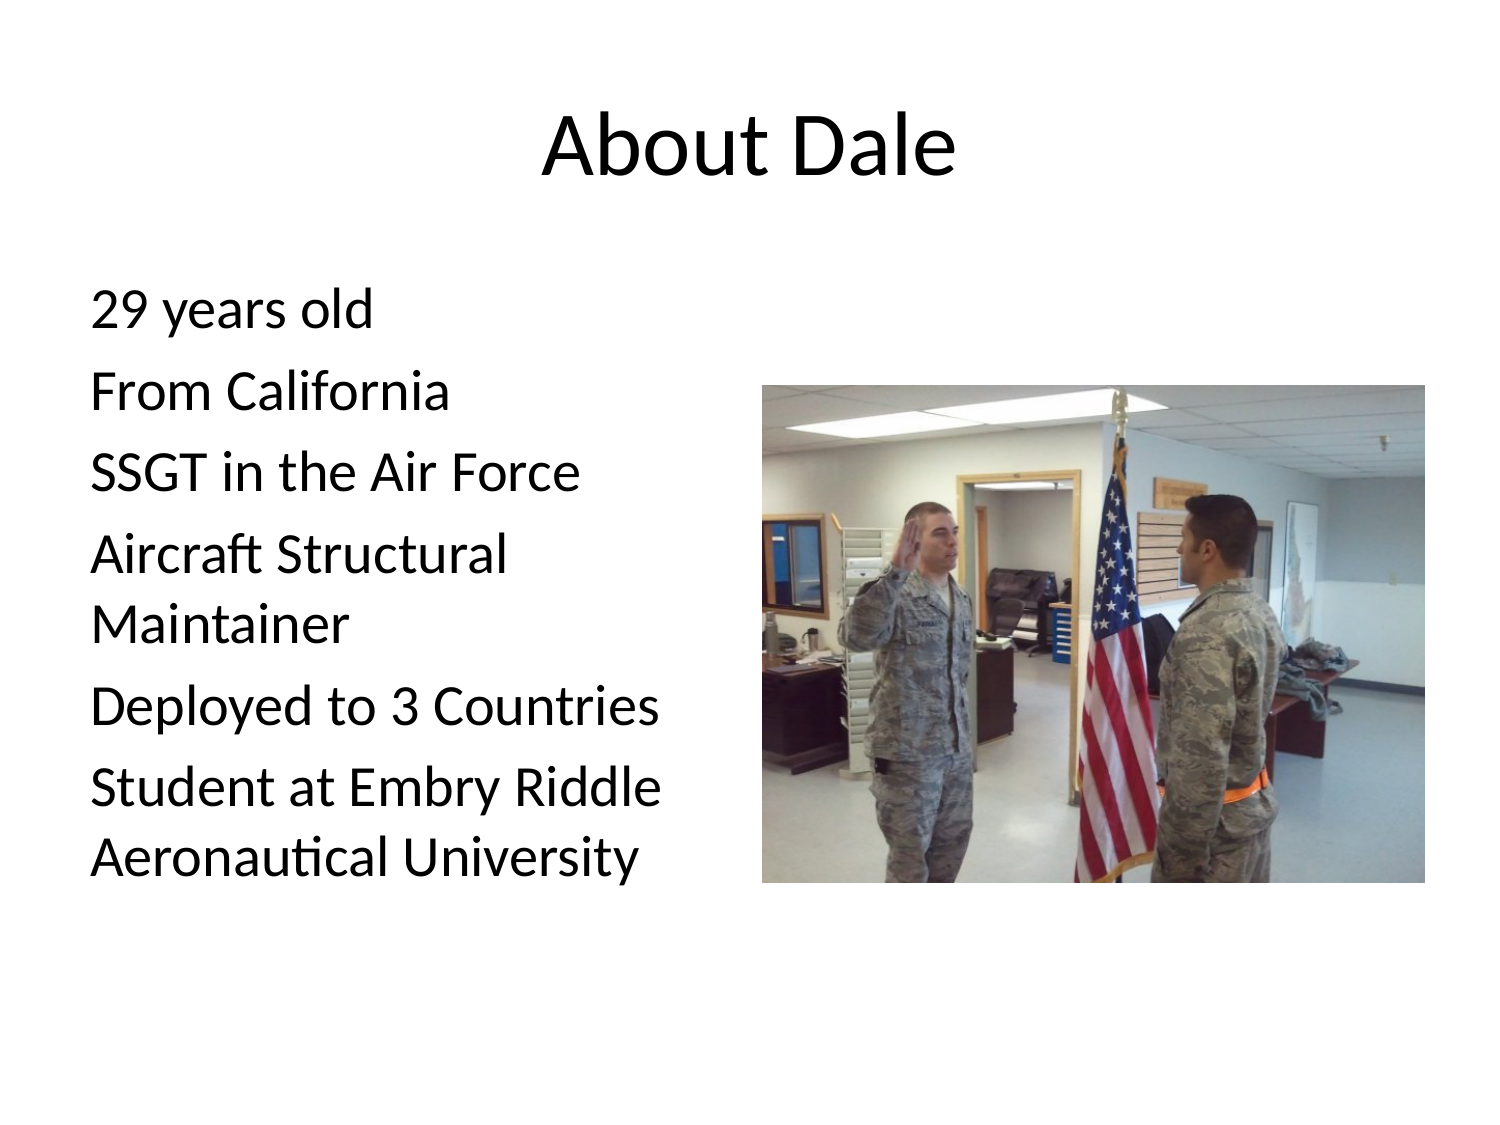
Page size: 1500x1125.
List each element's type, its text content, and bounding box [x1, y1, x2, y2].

title About Dale [75, 45, 1425, 233]
list 29 years old From California SSGT in the Air Force Aircraft Structural Maintainer Deployed to 3 Countries Student at Embry Riddle Aeronautical University [75, 262, 738, 1005]
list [762, 384, 1426, 883]
